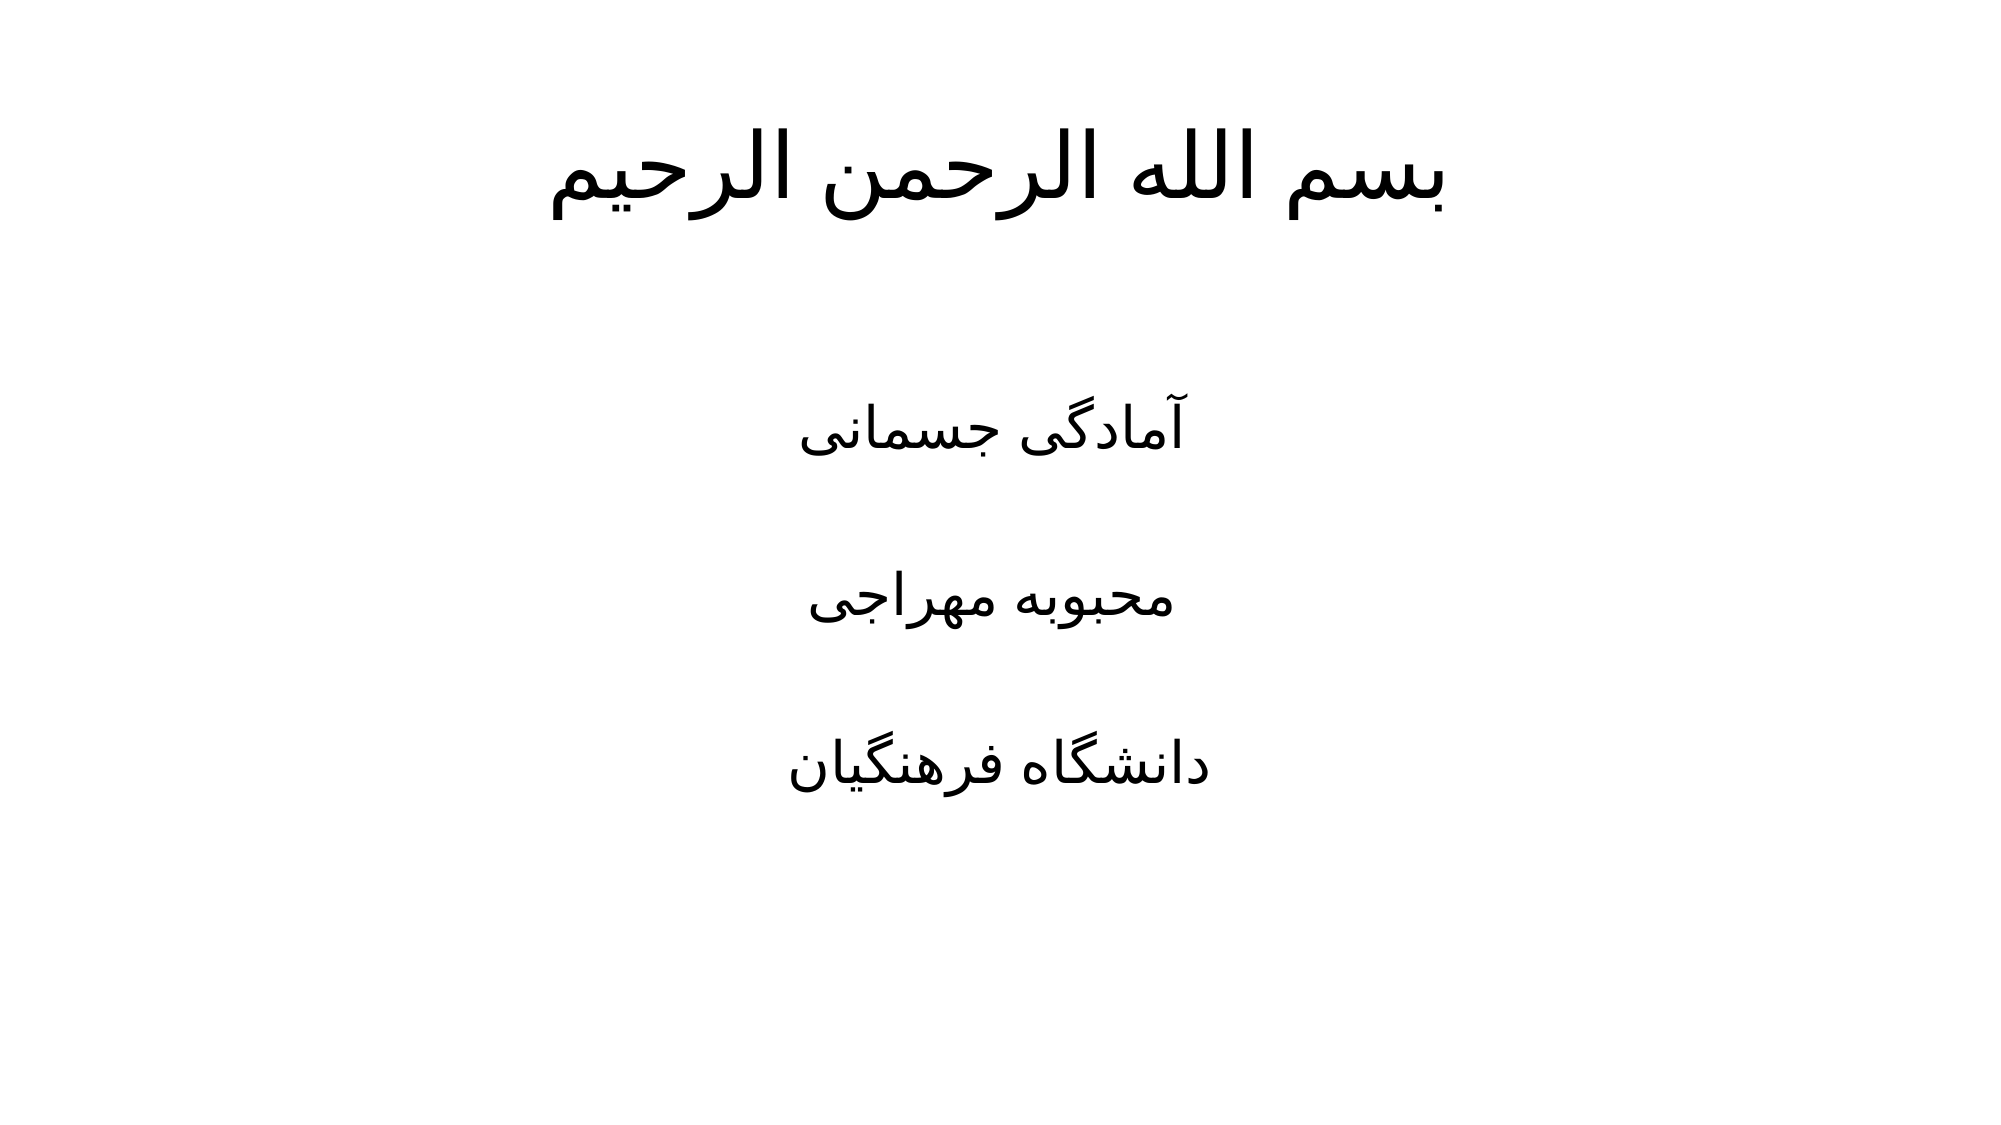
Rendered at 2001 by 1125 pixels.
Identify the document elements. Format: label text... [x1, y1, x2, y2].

list آمادگی جسمانی محبوبه مهراجی دانشگاه فرهنگیان [137, 299, 1863, 1014]
title بسم الله الرحمن الرحیم [137, 59, 1863, 278]
